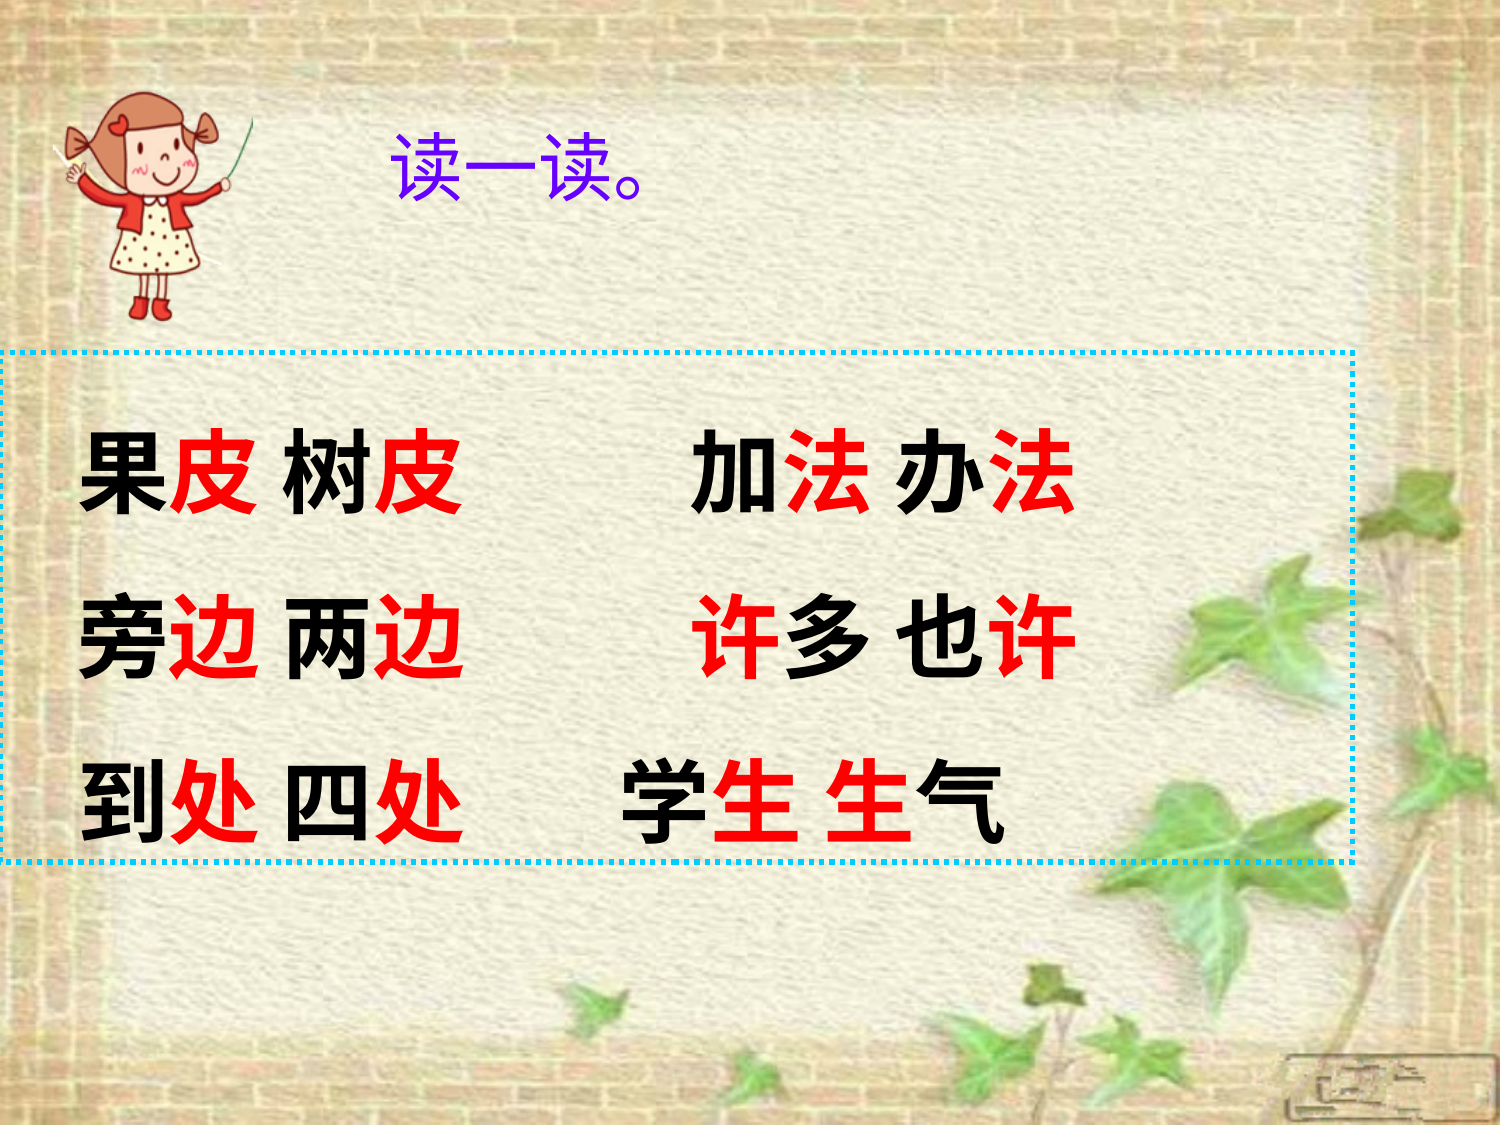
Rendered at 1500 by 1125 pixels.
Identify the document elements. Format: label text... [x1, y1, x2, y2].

text_box 读一读。 [373, 113, 704, 219]
text_box 果皮 树皮 加法 办法 旁边 两边 许多 也许 到处 四处 学生 生气 [0, 352, 1353, 863]
picture [0, 0, 1500, 1125]
